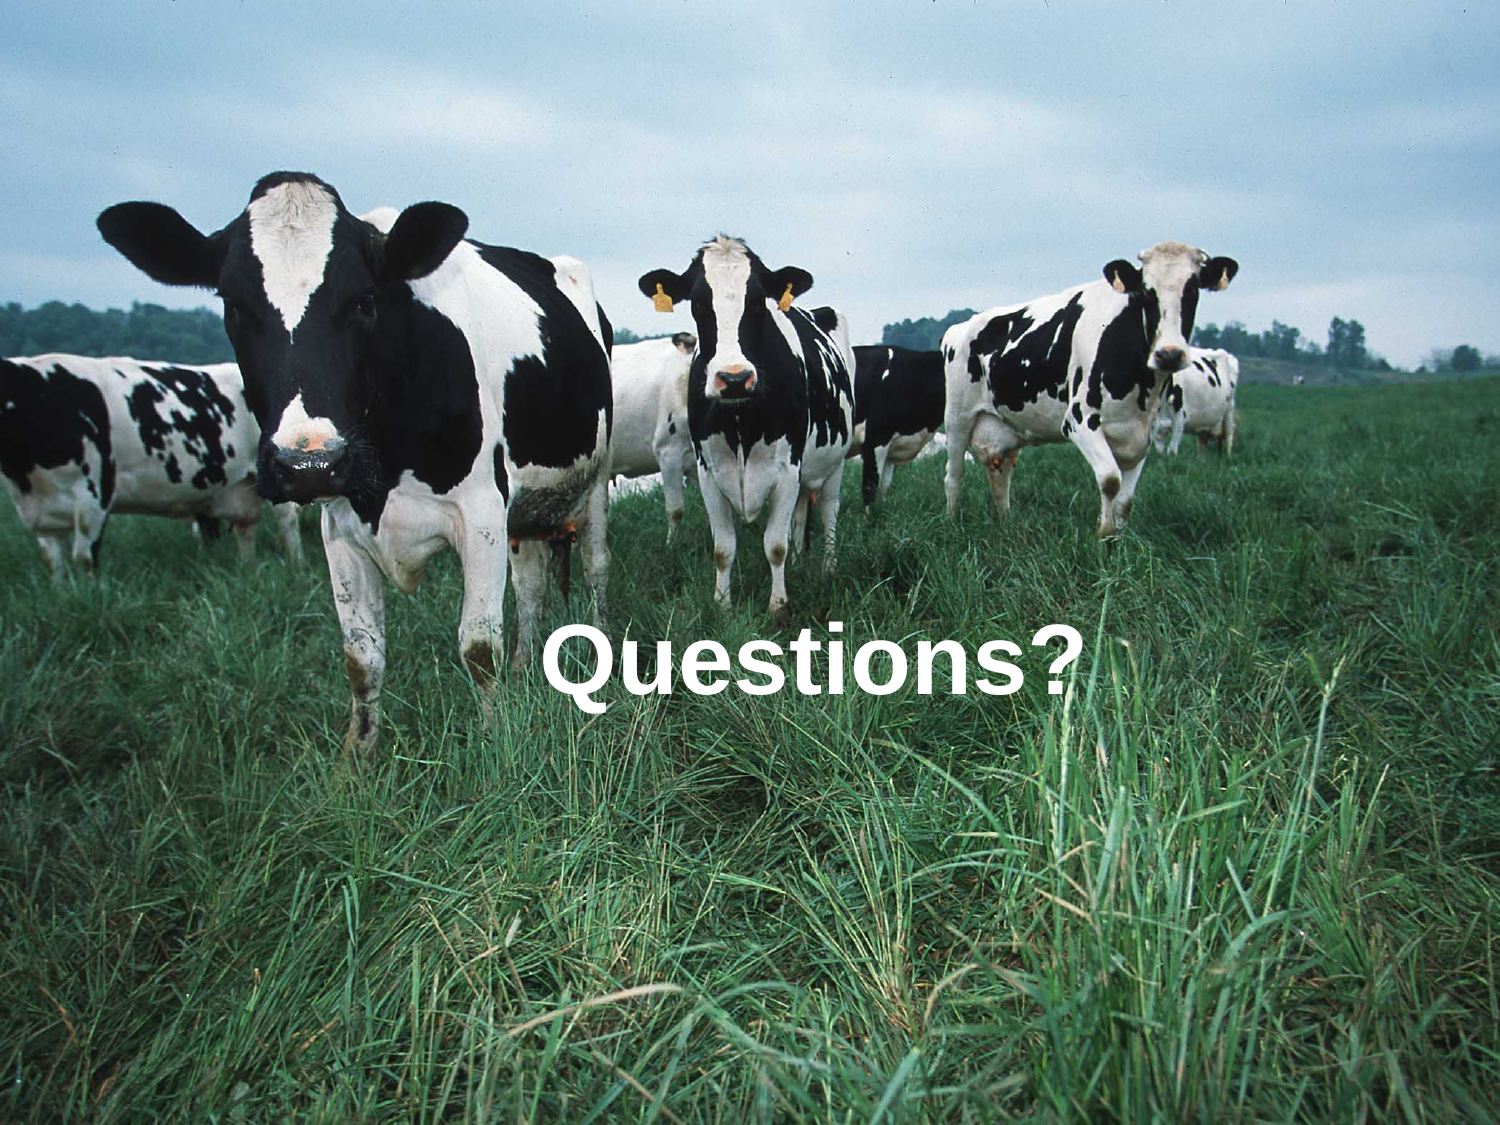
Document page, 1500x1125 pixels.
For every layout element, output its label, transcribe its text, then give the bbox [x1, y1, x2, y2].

picture [0, 0, 1500, 1125]
text_box Questions? [524, 587, 1125, 723]
